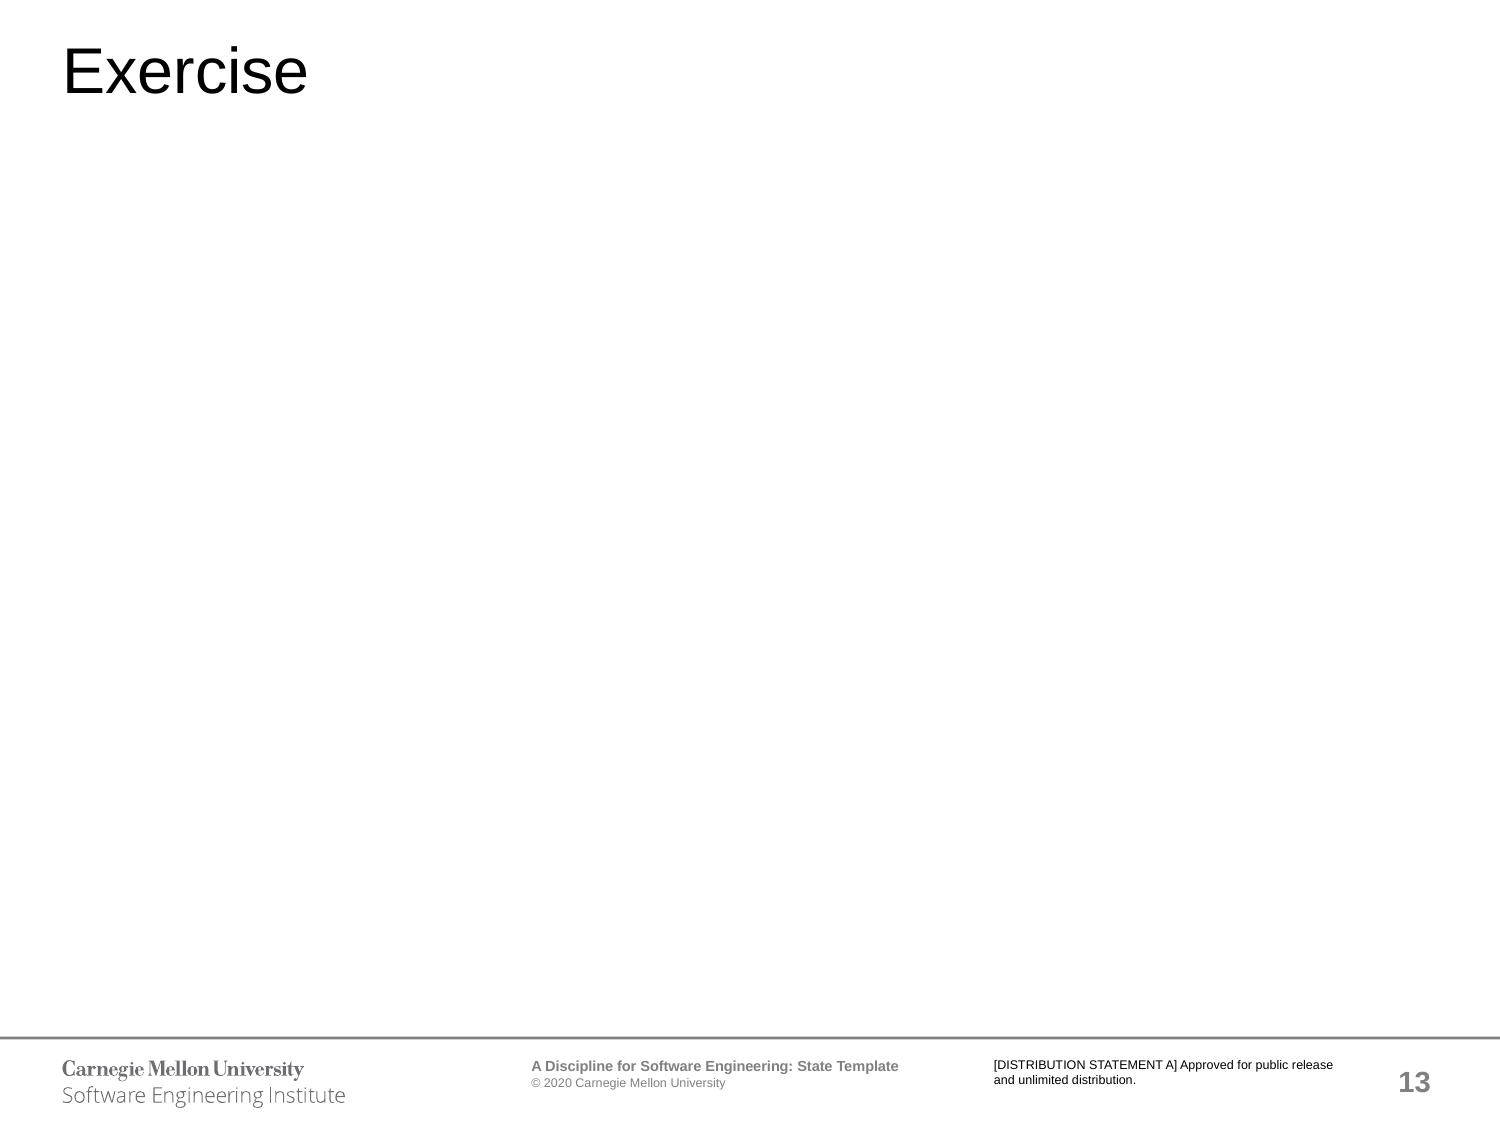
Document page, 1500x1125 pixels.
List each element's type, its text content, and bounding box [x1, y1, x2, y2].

title Exercise [62, 37, 1338, 182]
